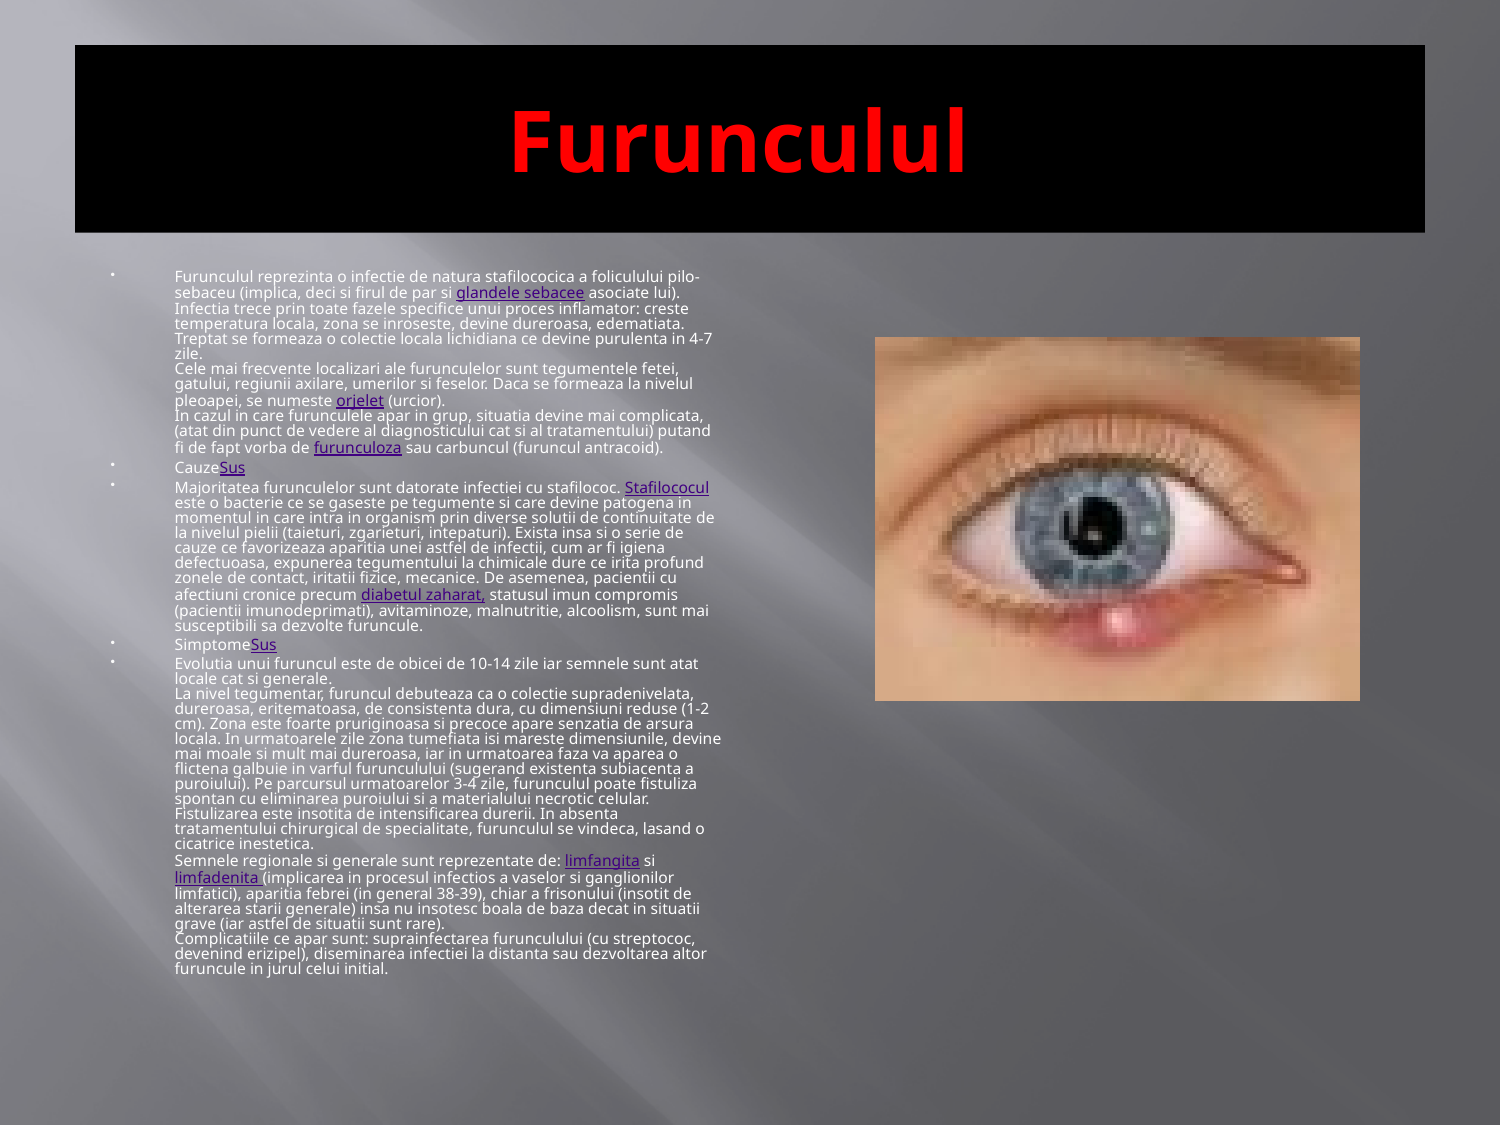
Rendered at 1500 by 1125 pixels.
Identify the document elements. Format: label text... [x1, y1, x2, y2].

title Furunculul [75, 45, 1425, 233]
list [874, 337, 1360, 701]
list Furunculul reprezinta o infectie de natura stafilococica a foliculului pilo-sebaceu (implica, deci si firul de par si glandele sebacee asociate lui). Infectia trece prin toate fazele specifice unui proces inflamator: creste temperatura locala, zona se inroseste, devine dureroasa, edematiata. Treptat se formeaza o colectie locala lichidiana ce devine purulenta in 4-7 zile. Cele mai frecvente localizari ale furunculelor sunt tegumentele fetei, gatului, regiunii axilare, umerilor si feselor. Daca se formeaza la nivelul pleoapei, se numeste orjelet (urcior). In cazul in care furunculele apar in grup, situatia devine mai complicata, (atat din punct de vedere al diagnosticului cat si al tratamentului) putand fi de fapt vorba de furunculoza sau carbuncul (furuncul antracoid). CauzeSus Majoritatea furunculelor sunt datorate infectiei cu stafilococ. Stafilococul este o bacterie ce se gaseste pe tegumente si care devine patogena in momentul in care intra in organism prin diverse solutii de continuitate de la nivelul pielii (taieturi, zgarieturi, intepaturi). Exista insa si o serie de cauze ce favorizeaza aparitia unei astfel de infectii, cum ar fi igiena defectuoasa, expunerea tegumentului la chimicale dure ce irita profund zonele de contact, iritatii fizice, mecanice. De asemenea, pacientii cu afectiuni cronice precum diabetul zaharat, statusul imun compromis (pacientii imunodeprimati), avitaminoze, malnutritie, alcoolism, sunt mai susceptibili sa dezvolte furuncule. SimptomeSus Evolutia unui furuncul este de obicei de 10-14 zile iar semnele sunt atat locale cat si generale. La nivel tegumentar, furuncul debuteaza ca o colectie supradenivelata, dureroasa, eritematoasa, de consistenta dura, cu dimensiuni reduse (1-2 cm). Zona este foarte pruriginoasa si precoce apare senzatia de arsura locala. In urmatoarele zile zona tumefiata isi mareste dimensiunile, devine mai moale si mult mai dureroasa, iar in urmatoarea faza va aparea o flictena galbuie in varful furunculului (sugerand existenta subiacenta a puroiului). Pe parcursul urmatoarelor 3-4 zile, furunculul poate fistuliza spontan cu eliminarea puroiului si a materialului necrotic celular. Fistulizarea este insotita de intensificarea durerii. In absenta tratamentului chirurgical de specialitate, furunculul se vindeca, lasand o cicatrice inestetica. Semnele regionale si generale sunt reprezentate de: limfangita si limfadenita (implicarea in procesul infectios a vaselor si ganglionilor limfatici), aparitia febrei (in general 38-39), chiar a frisonului (insotit de alterarea starii generale) insa nu insotesc boala de baza decat in situatii grave (iar astfel de situatii sunt rare). Complicatiile ce apar sunt: suprainfectarea furunculului (cu streptococ, devenind erizipel), diseminarea infectiei la distanta sau dezvoltarea altor furuncule in jurul celui initial. [74, 262, 738, 1006]
